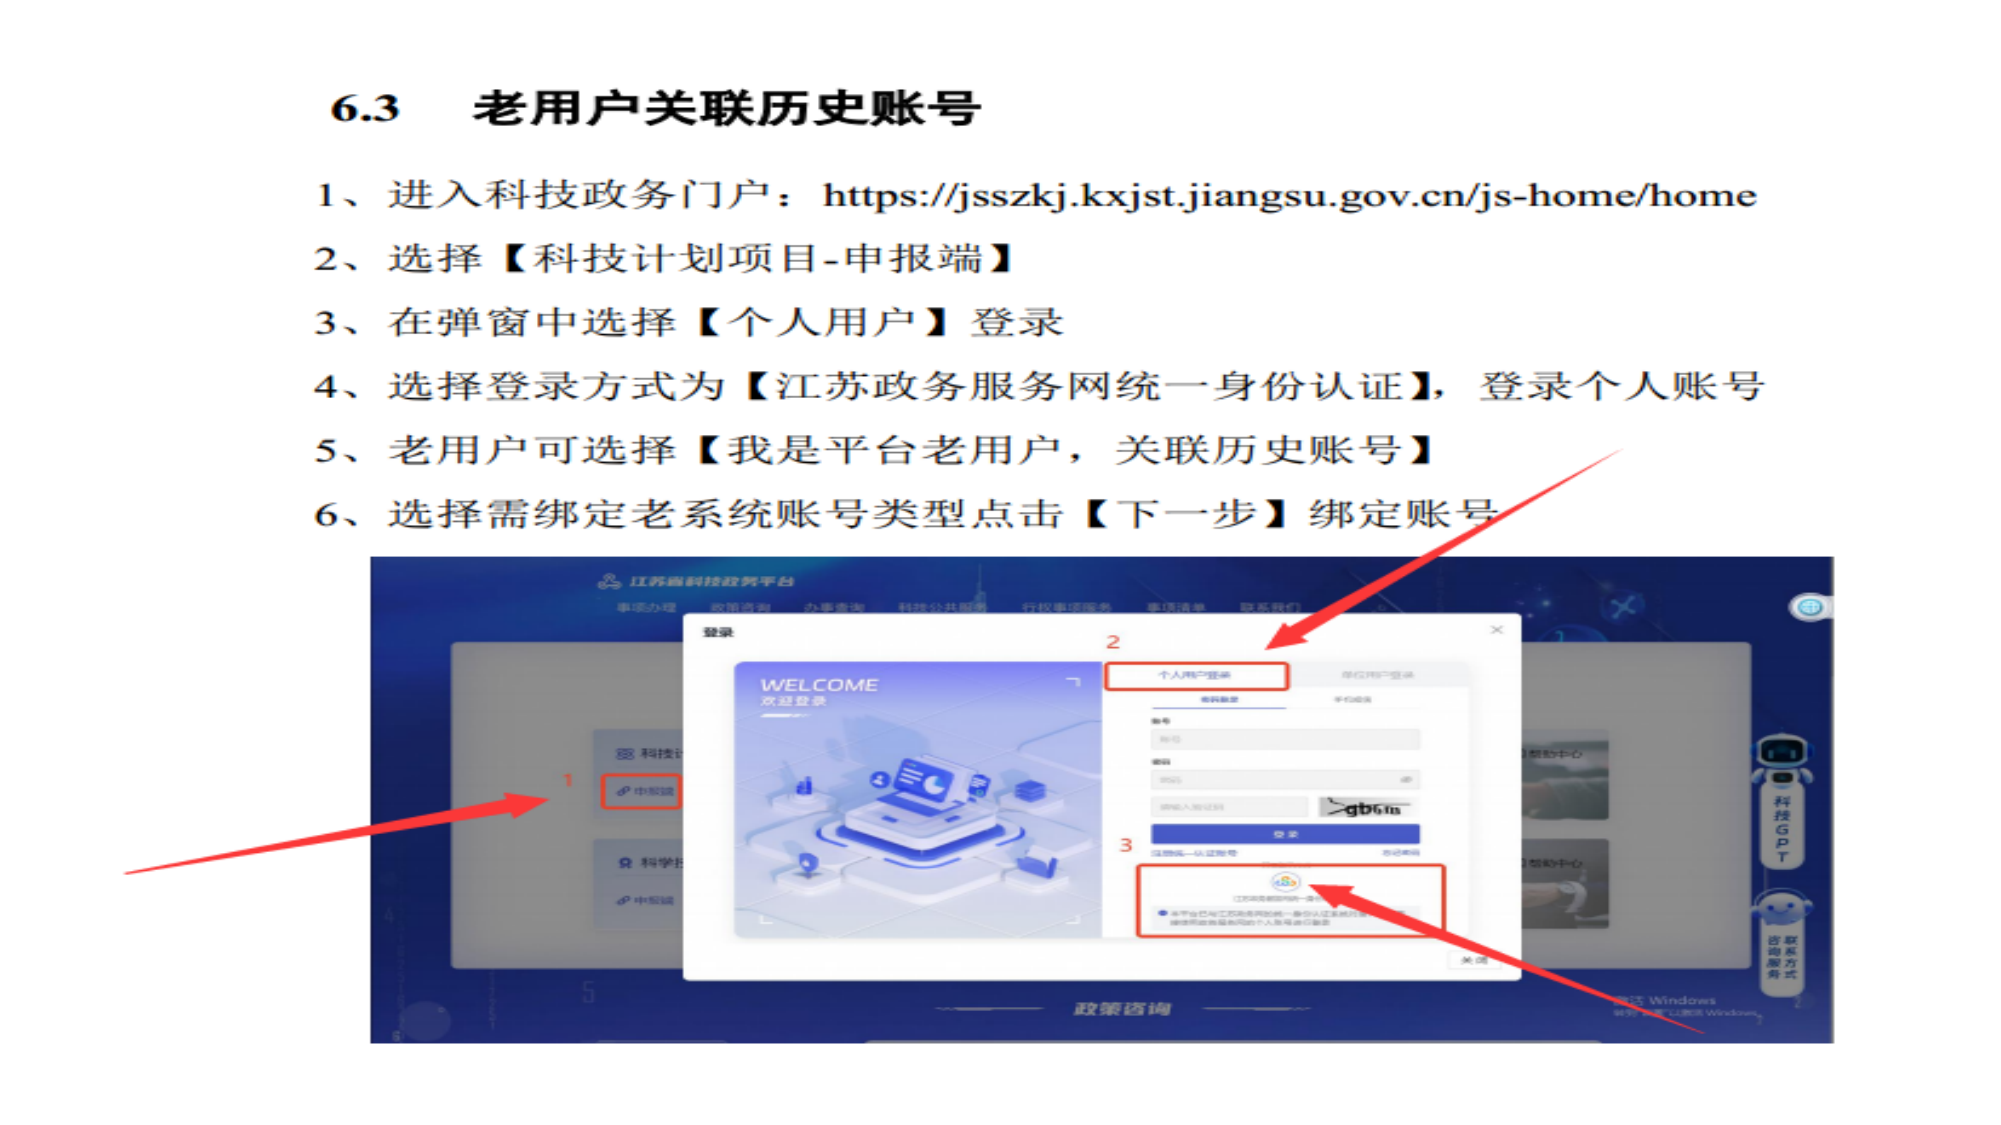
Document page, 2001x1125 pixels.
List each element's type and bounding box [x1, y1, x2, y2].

picture [95, 80, 1939, 1070]
